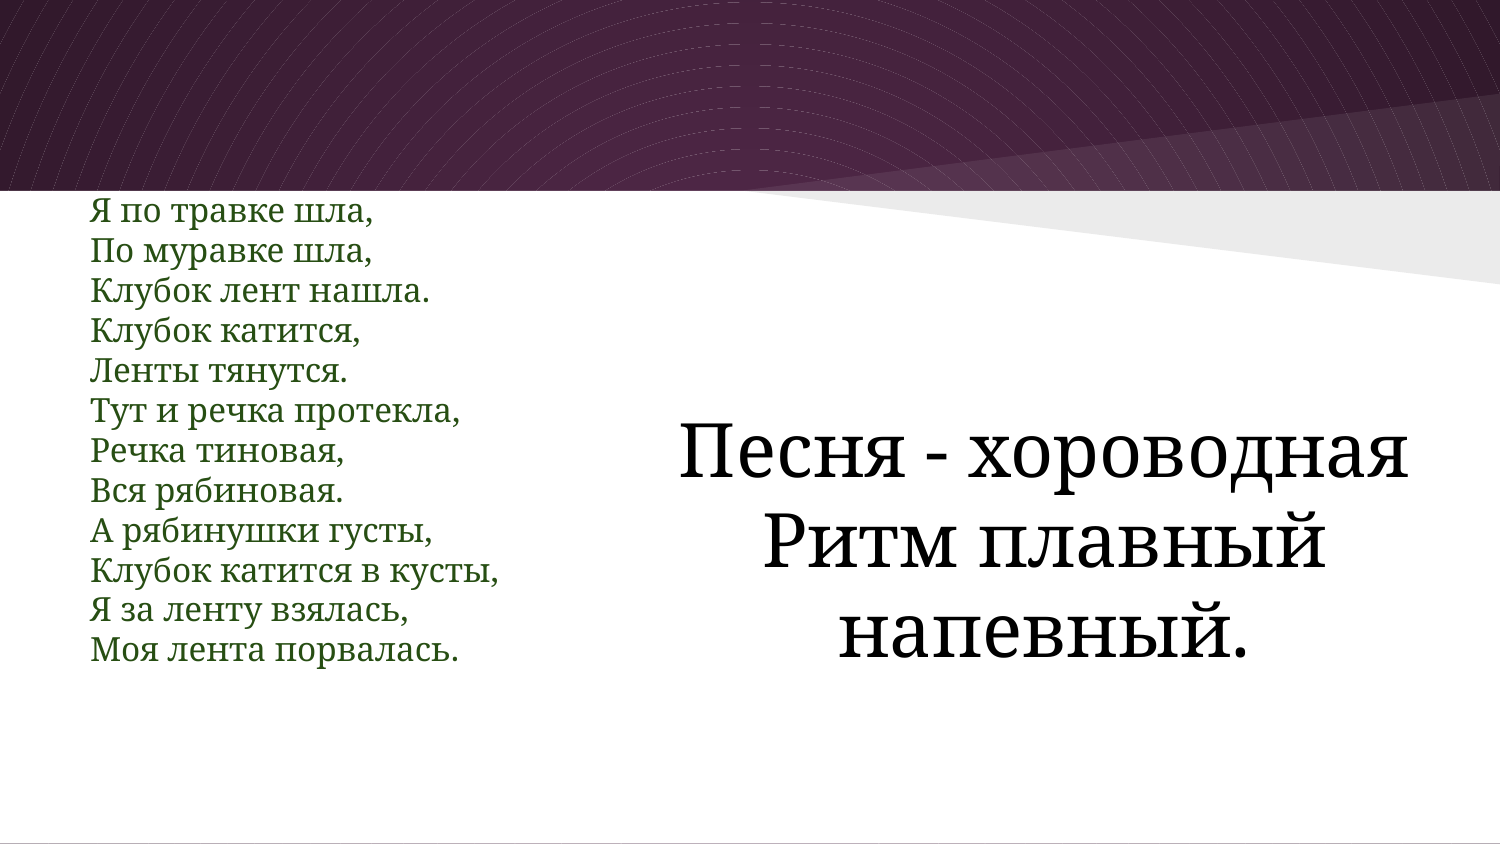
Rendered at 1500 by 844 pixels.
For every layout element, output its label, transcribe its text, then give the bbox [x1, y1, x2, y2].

text_box Песня - хороводная Ритм плавный напевный. [630, 291, 1460, 784]
list Я по травке шла, По муравке шла, Клубок лент нашла. Клубок катится, Ленты тянутся. Тут и речка протекла, Речка тиновая, Вся рябиновая. А рябинушки густы, Клубок катится в кусты, Я за ленту взялась, Моя лента порвалась. [75, 174, 563, 837]
